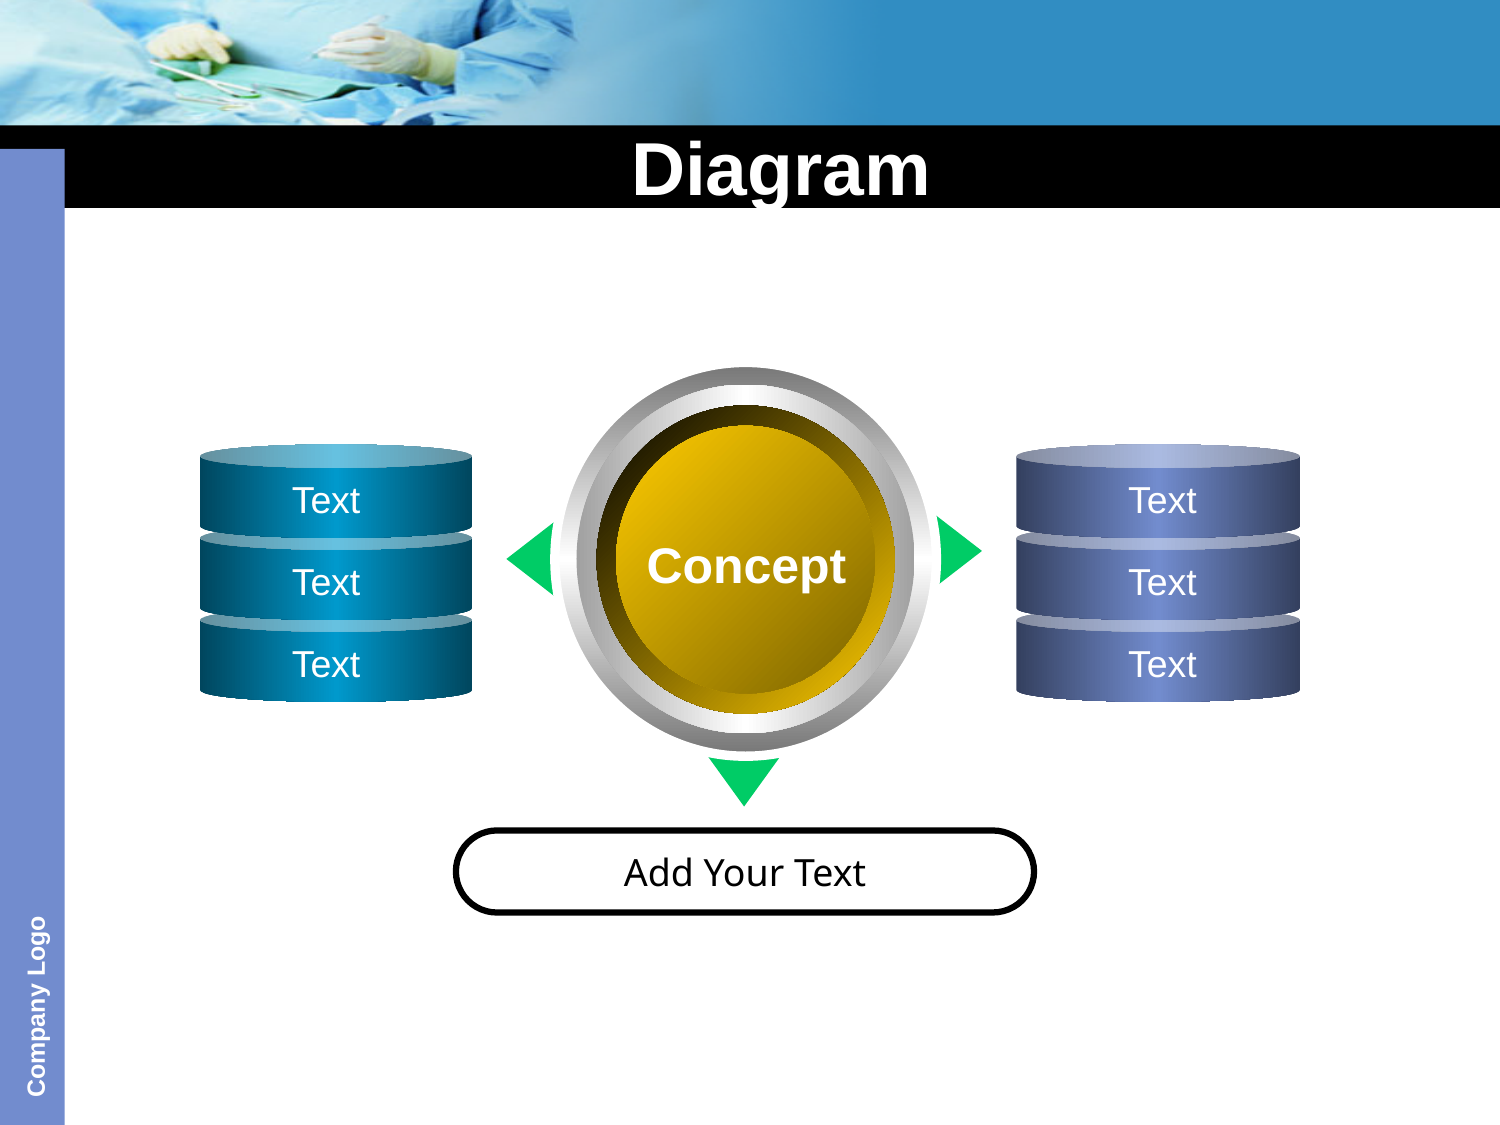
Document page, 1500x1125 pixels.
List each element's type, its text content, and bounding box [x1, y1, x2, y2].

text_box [199, 362, 1301, 913]
title Diagram [62, 124, 1500, 206]
picture [0, 0, 1500, 125]
